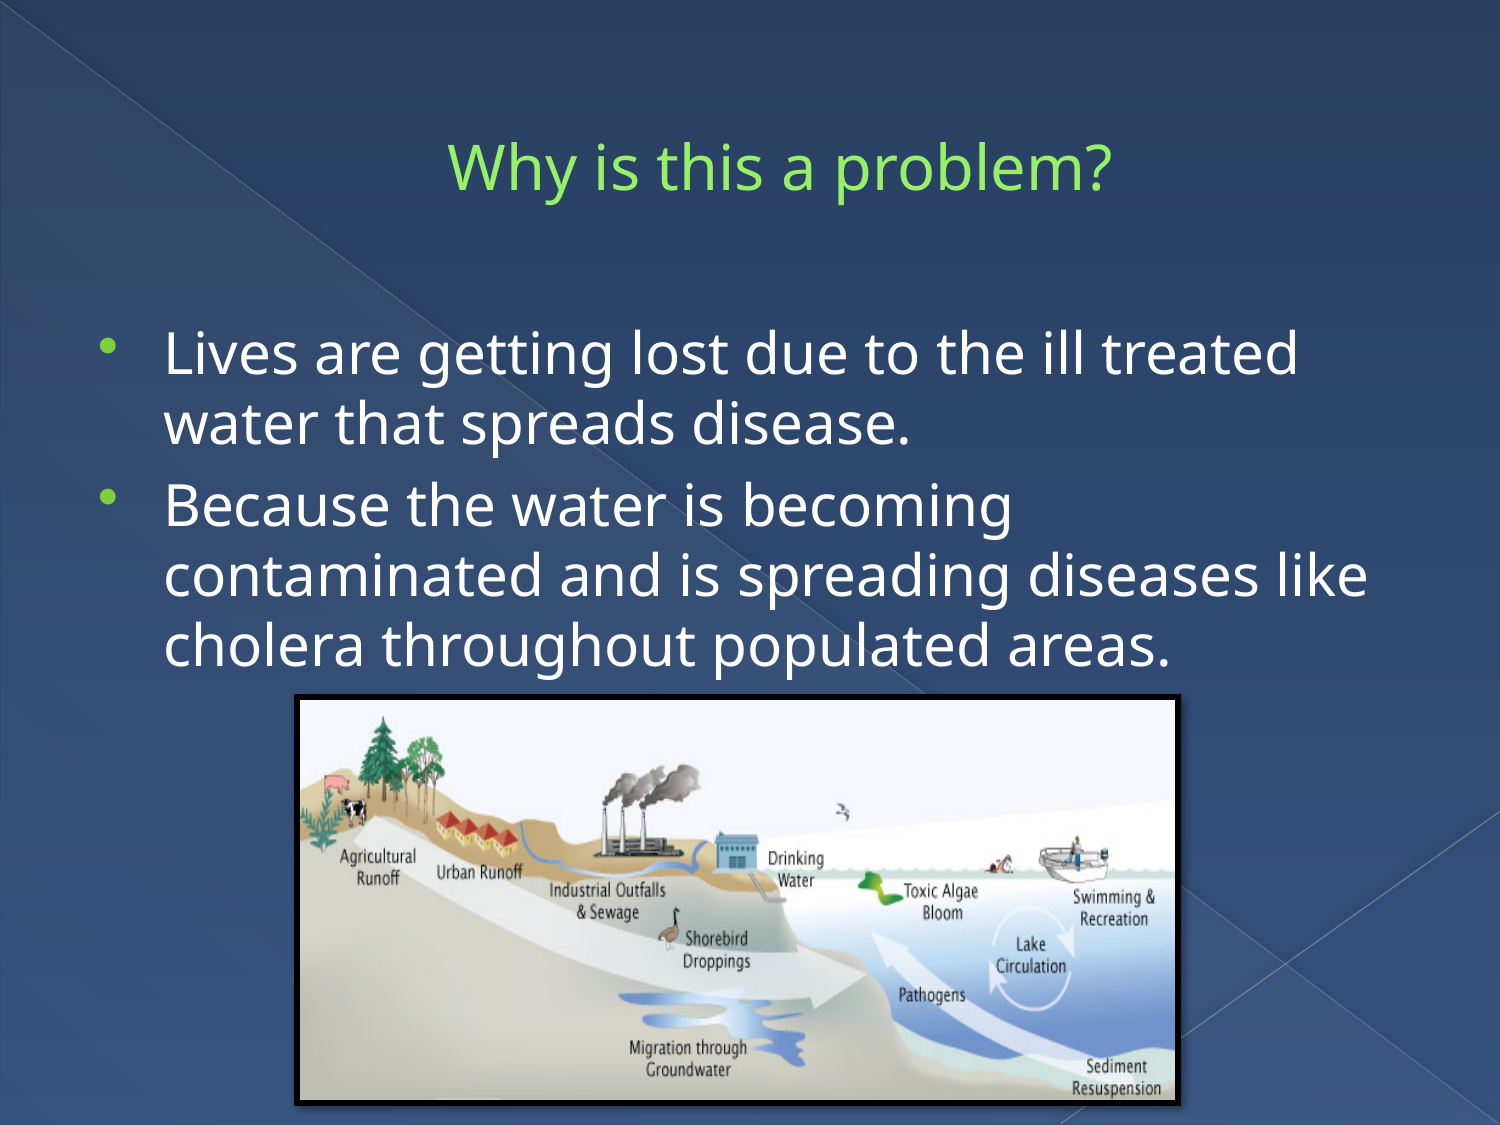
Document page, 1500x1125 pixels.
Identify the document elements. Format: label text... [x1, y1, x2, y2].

title Why is this a problem? [75, 43, 1425, 274]
picture [299, 699, 1176, 1101]
list Lives are getting lost due to the ill treated water that spreads disease. Because the water is becoming contaminated and is spreading diseases like cholera throughout populated areas. [75, 308, 1425, 1059]
